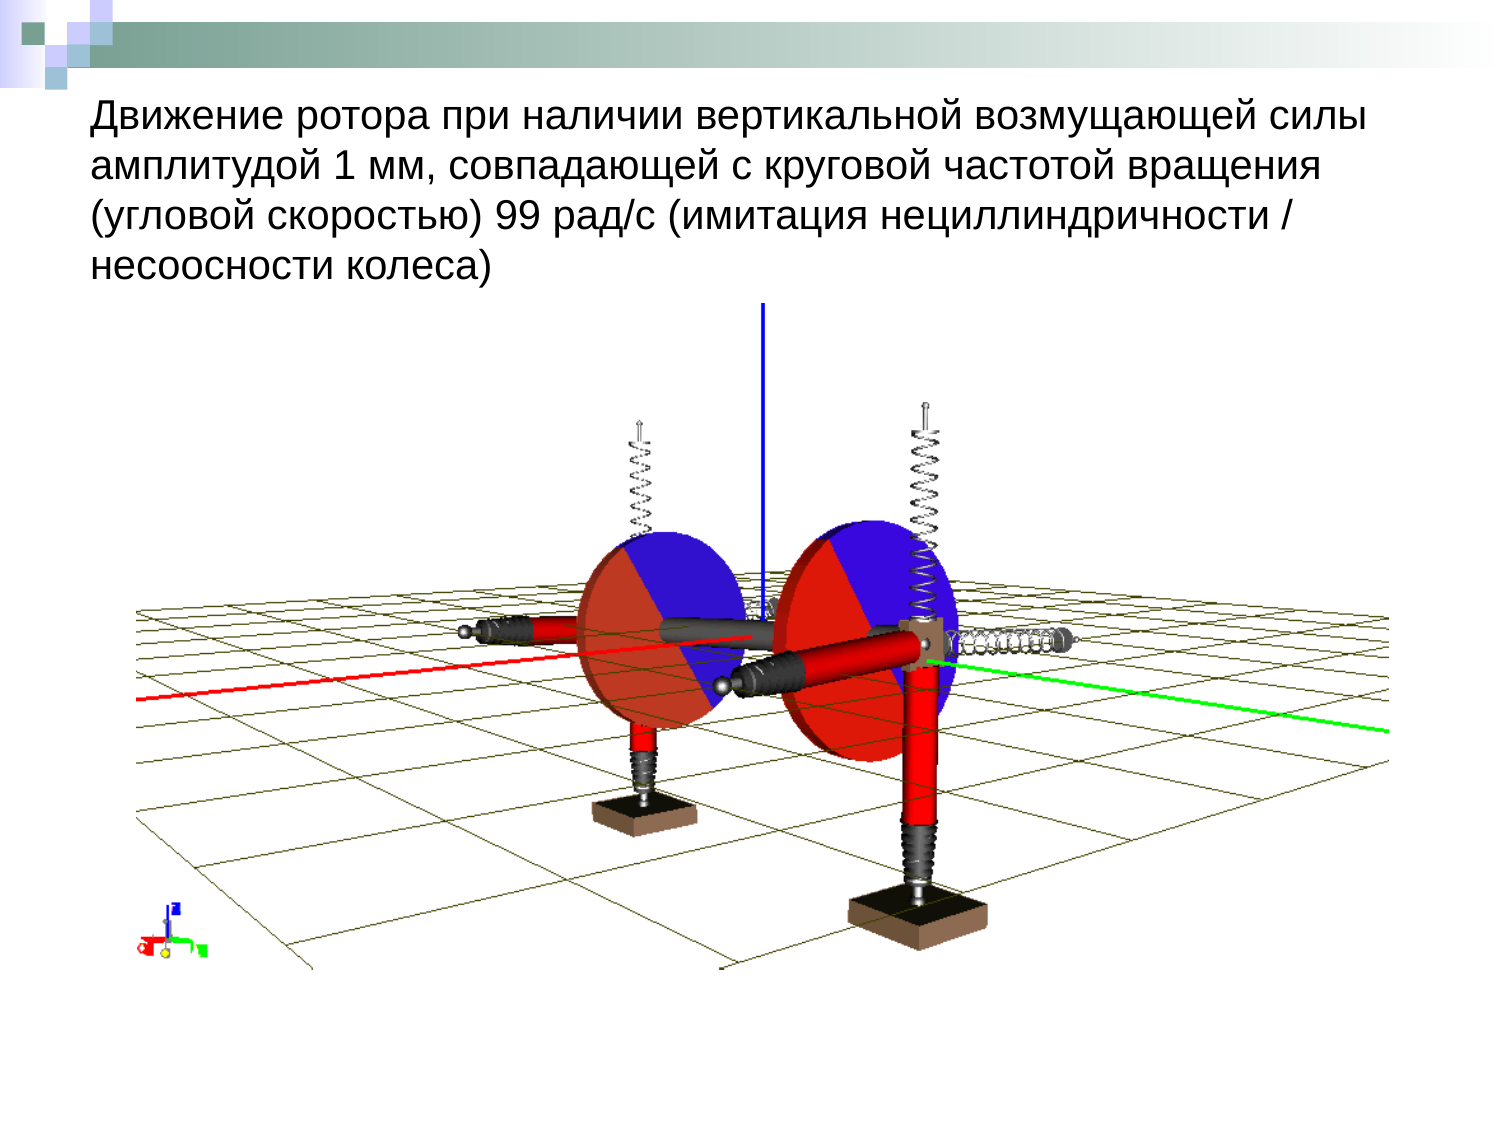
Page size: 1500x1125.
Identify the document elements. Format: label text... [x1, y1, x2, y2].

title Движение ротора при наличии вертикальной возмущающей силы амплитудой 1 мм, совпадающей с круговой частотой вращения (угловой скоростью) 99 рад/с (имитация нециллиндричности / несоосности колеса) [74, 74, 1426, 301]
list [135, 302, 1391, 971]
